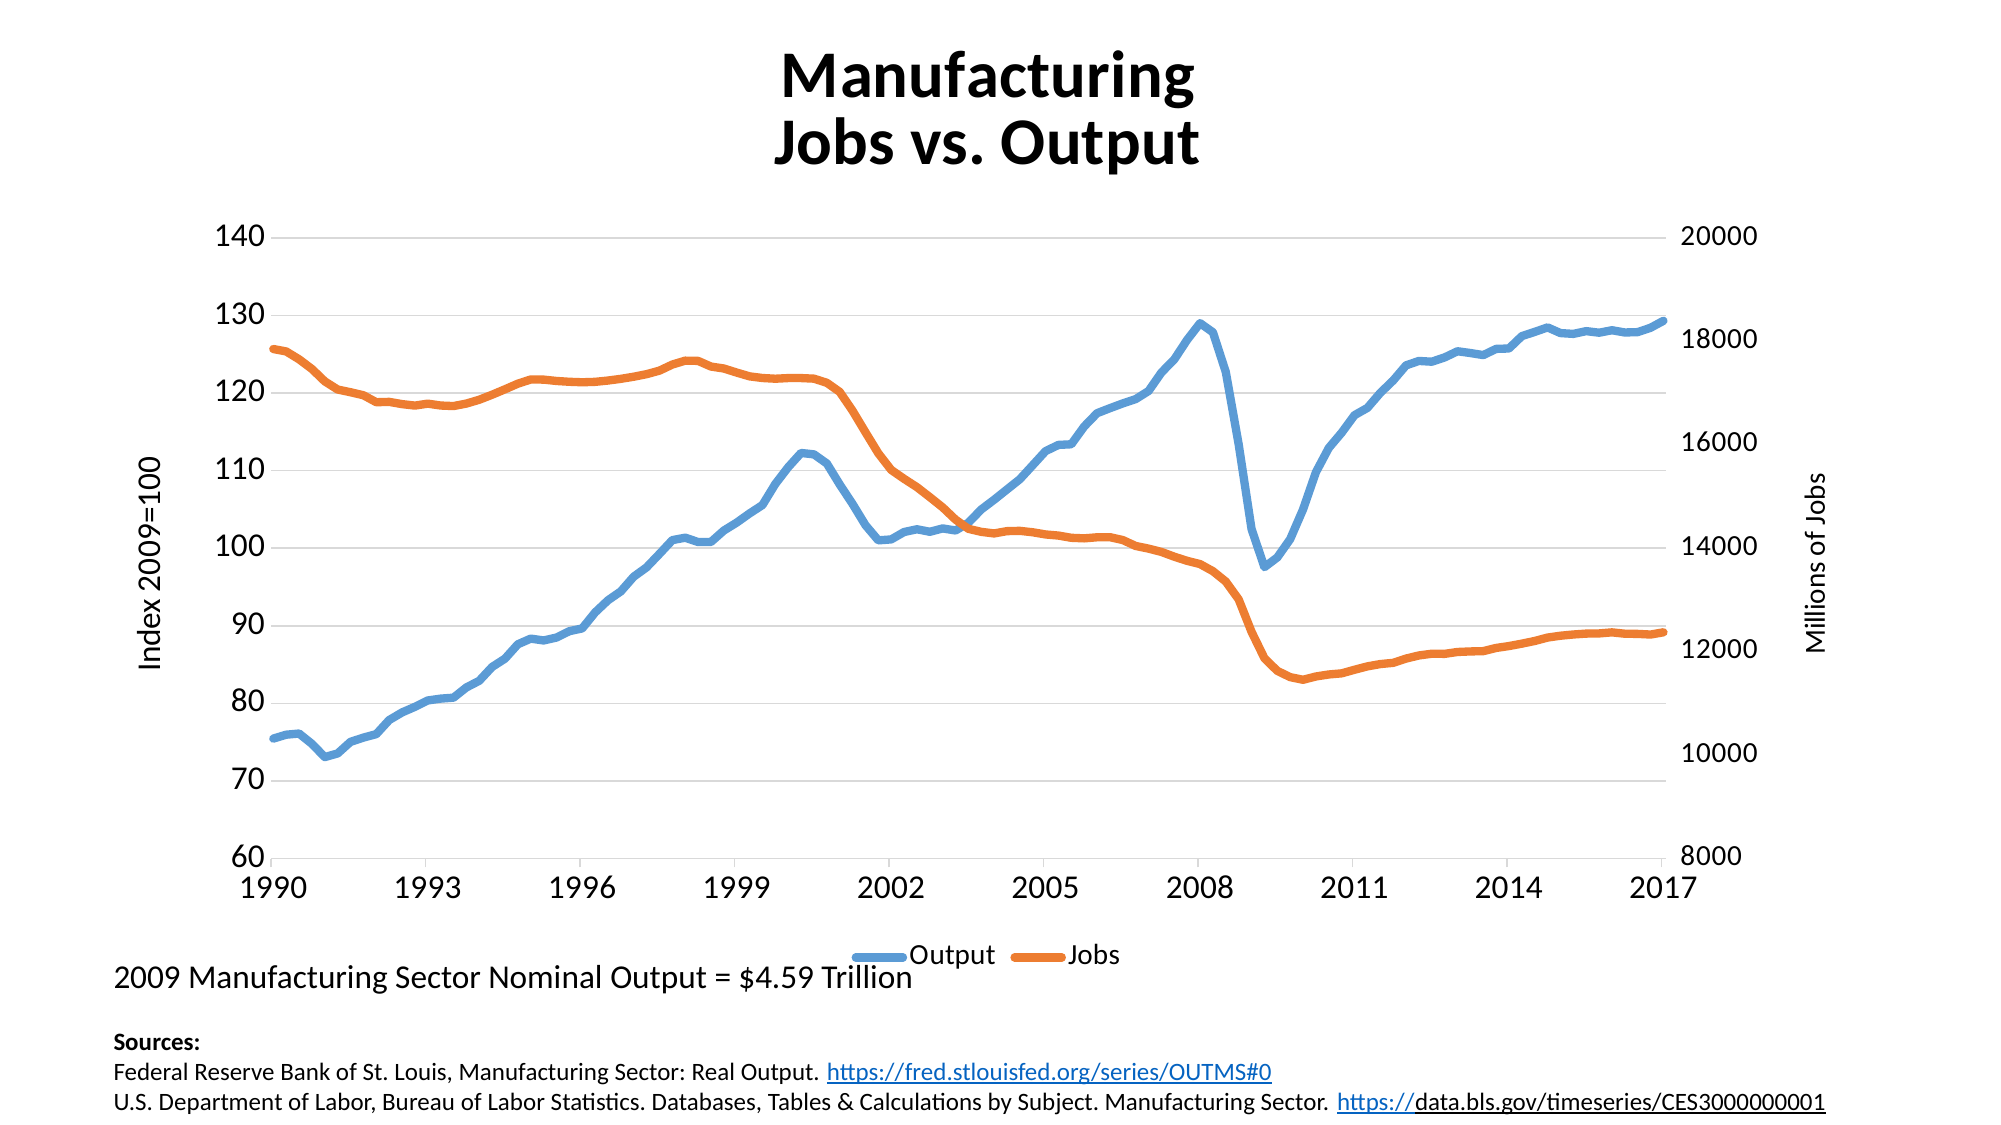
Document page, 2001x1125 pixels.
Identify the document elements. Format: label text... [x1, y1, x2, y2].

chart [98, 0, 1877, 979]
text_box 2009 Manufacturing Sector Nominal Output = $4.59 Trillion Sources: Federal Reserve Bank of St. Louis, Manufacturing Sector: Real Output. https://fred.stlouisfed.org/series/OUTMS#0 U.S. Department of Labor, Bureau of Labor Statistics. Databases, Tables & Calculations by Subject. Manufacturing Sector. https://data.bls.gov/timeseries/CES3000000001 [98, 948, 1927, 1123]
